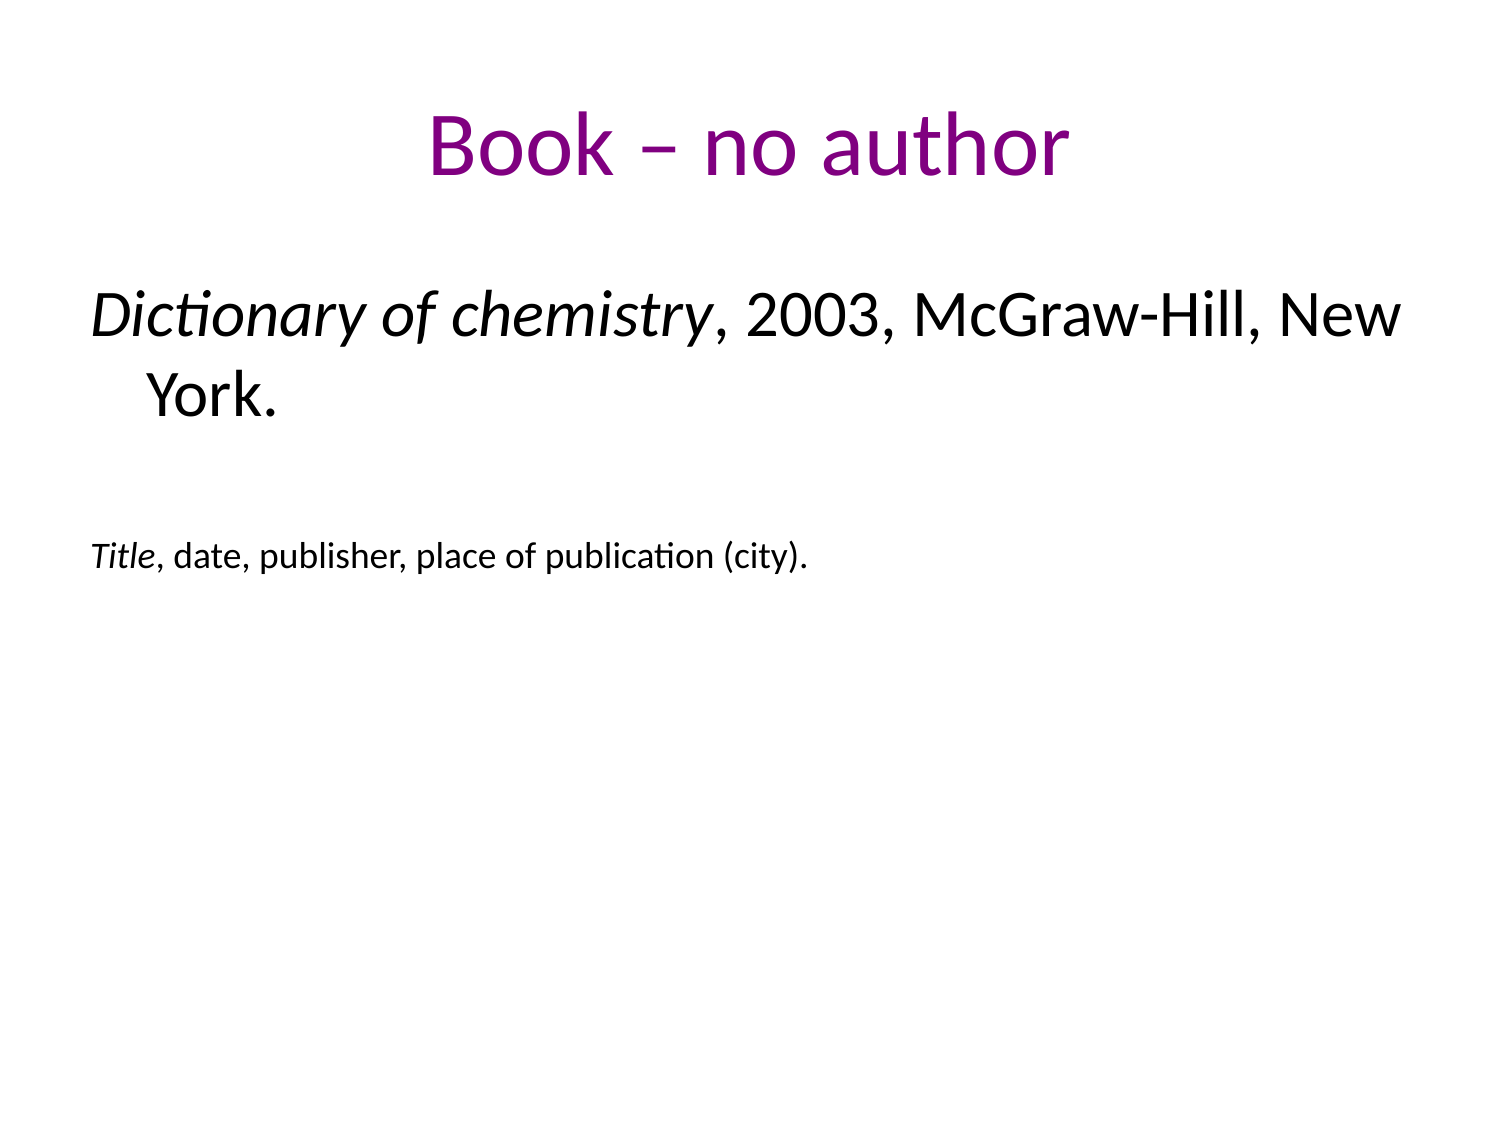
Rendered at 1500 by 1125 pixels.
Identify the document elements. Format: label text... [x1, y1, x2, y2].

title Book – no author [75, 45, 1425, 233]
list Dictionary of chemistry, 2003, McGraw-Hill, New York. Title, date, publisher, place of publication (city). [75, 262, 1425, 1005]
